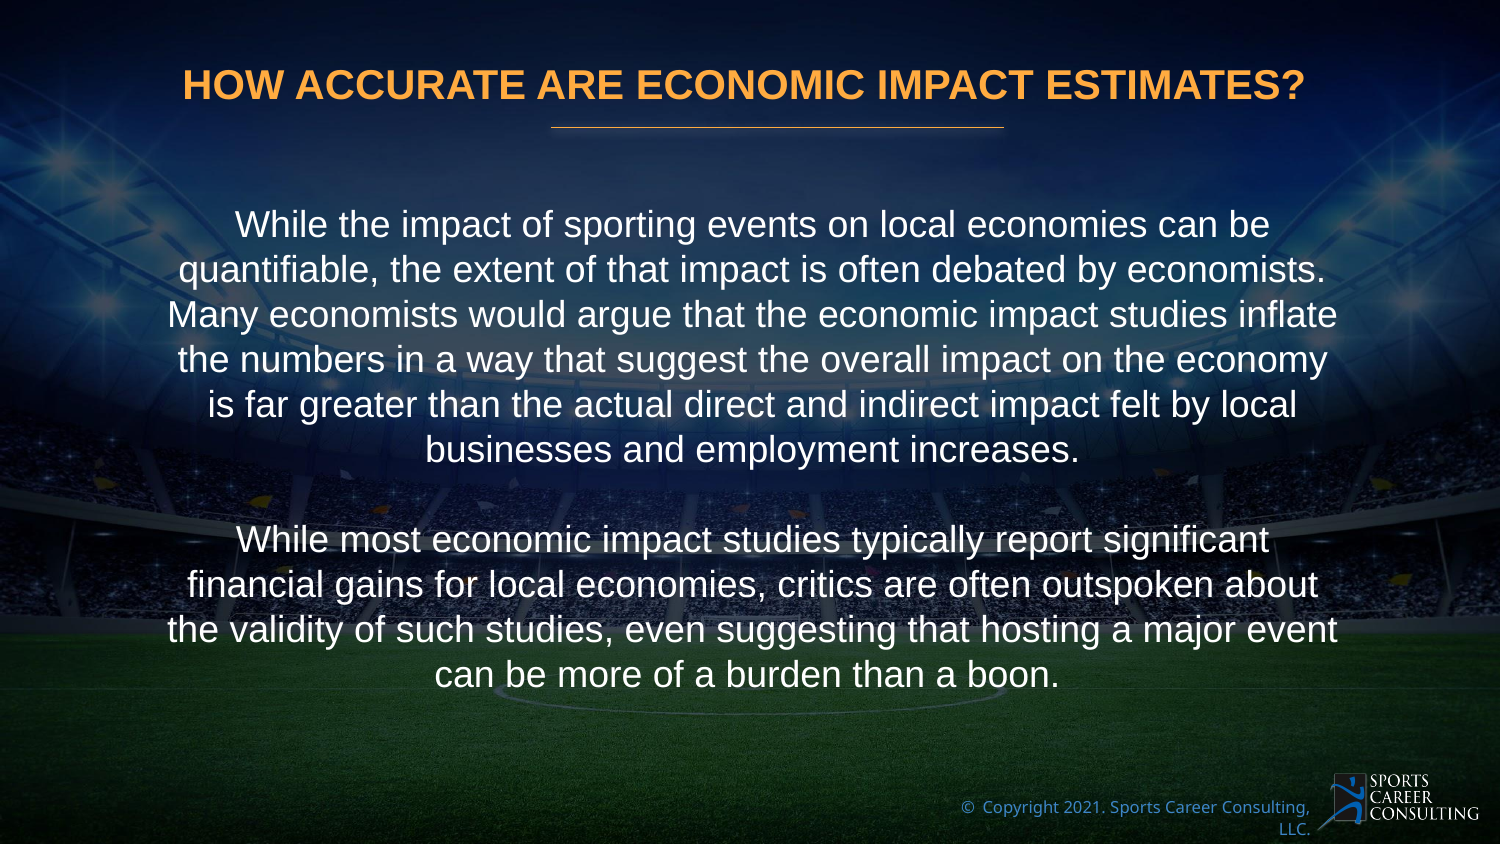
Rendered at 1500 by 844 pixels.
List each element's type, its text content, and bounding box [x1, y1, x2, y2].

subtitle While the impact of sporting events on local economies can be quantifiable, the extent of that impact is often debated by economists. Many economists would argue that the economic impact studies inflate the numbers in a way that suggest the overall impact on the economy is far greater than the actual direct and indirect impact felt by local businesses and employment increases. While most economic impact studies typically report significant financial gains for local economies, critics are often outspoken about the validity of such studies, even suggesting that hosting a major event can be more of a burden than a boon. [150, 185, 1356, 661]
text_box © Copyright 2021. Sports Career Consulting, LLC. [914, 769, 1326, 844]
picture [0, 0, 1500, 844]
title HOW ACCURATE ARE ECONOMIC IMPACT ESTIMATES? [62, 42, 1426, 128]
